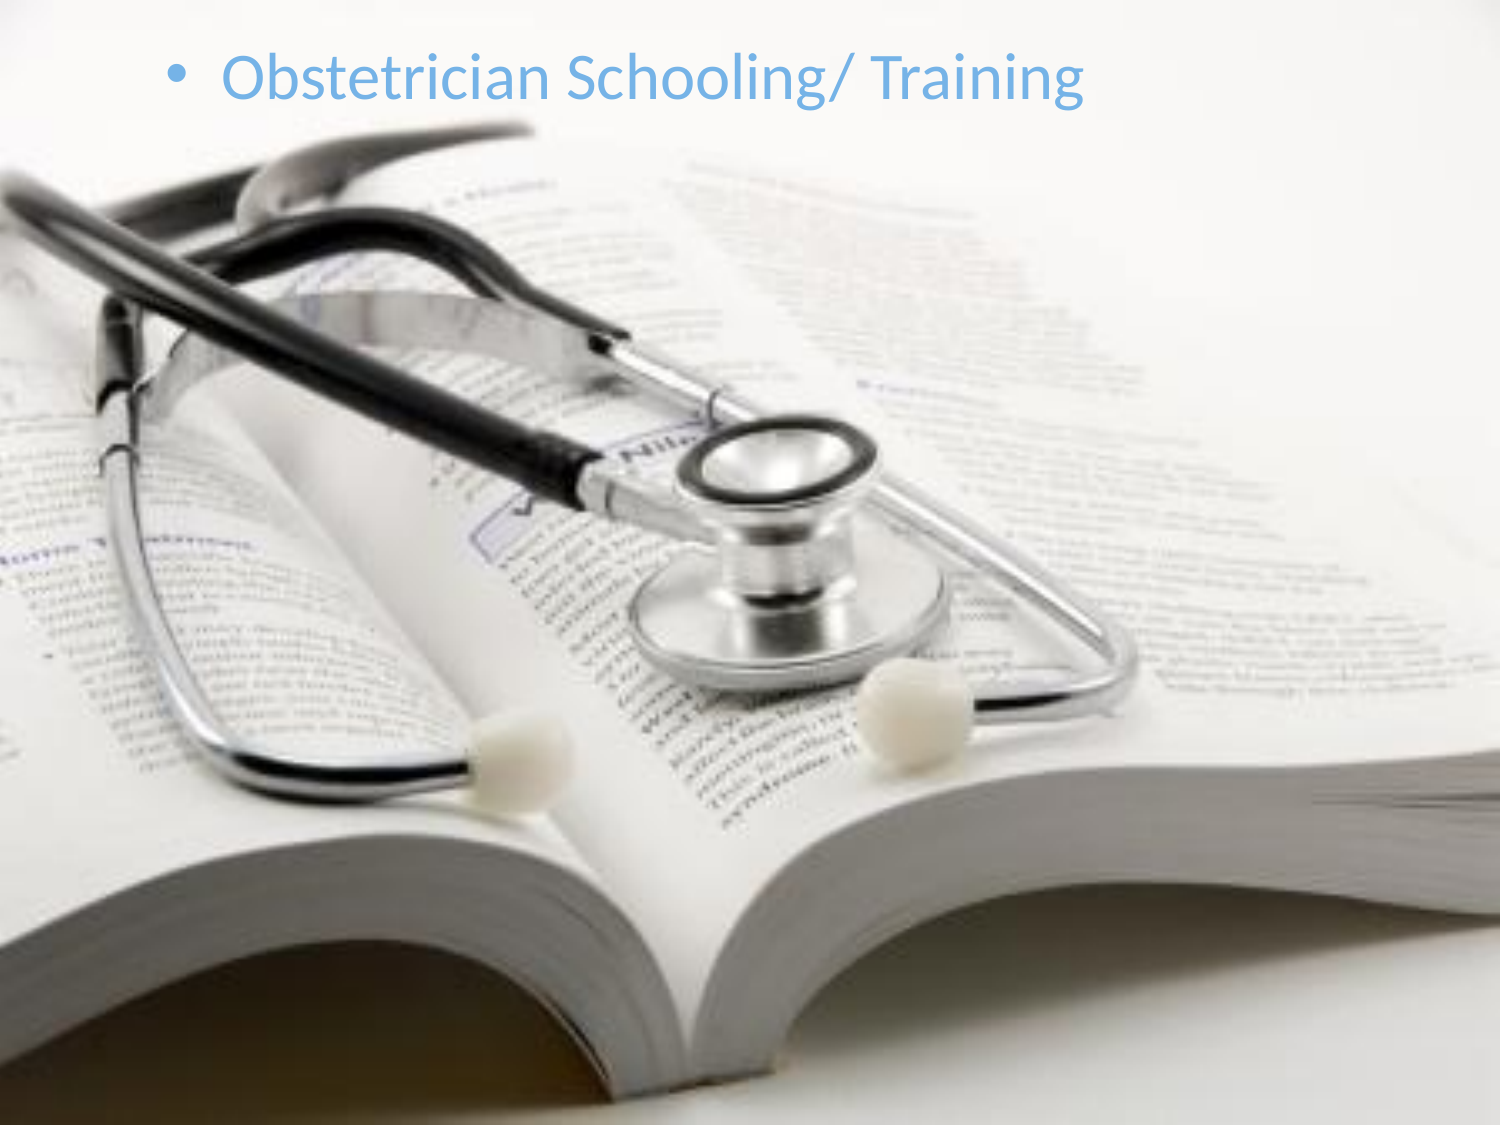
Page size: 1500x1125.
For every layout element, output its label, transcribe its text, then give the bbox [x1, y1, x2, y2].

list Obstetrician Schooling/ Training [150, 24, 1500, 125]
picture [0, 0, 1500, 1125]
